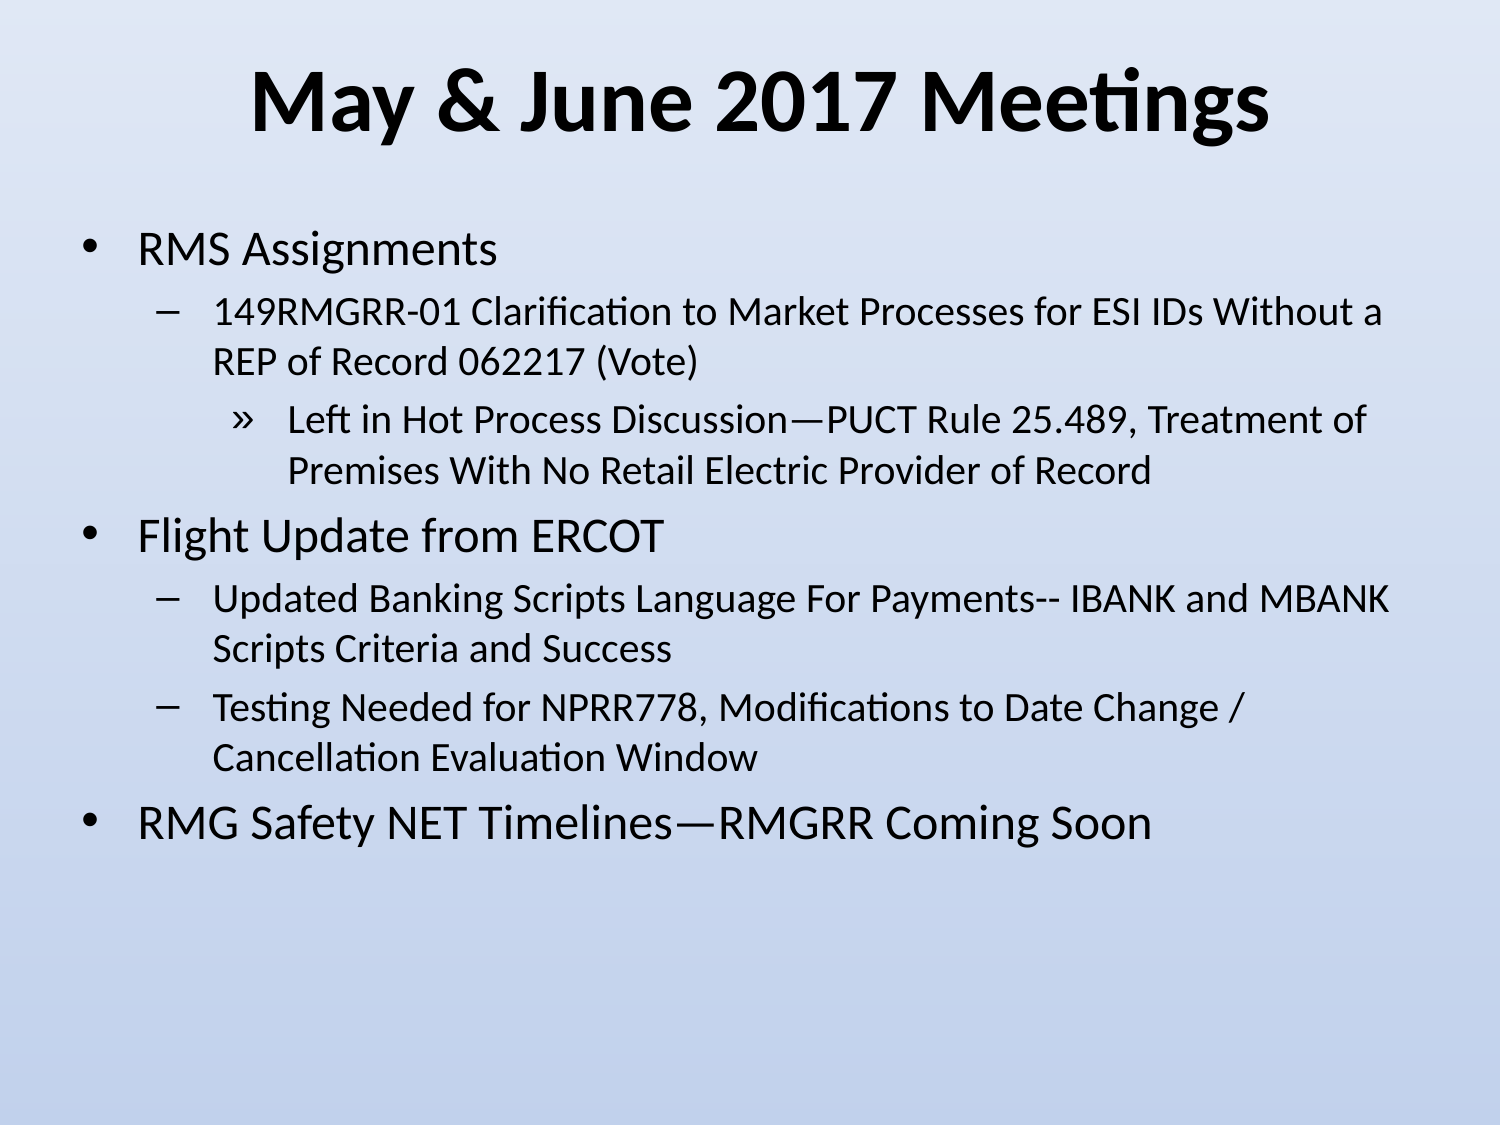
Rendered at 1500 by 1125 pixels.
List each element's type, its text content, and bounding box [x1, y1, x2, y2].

text_box RMS Assignments 149RMGRR-01 Clarification to Market Processes for ESI IDs Without a REP of Record 062217 (Vote) Left in Hot Process Discussion—PUCT Rule 25.489, Treatment of Premises With No Retail Electric Provider of Record Flight Update from ERCOT Updated Banking Scripts Language For Payments-- IBANK and MBANK Scripts Criteria and Success Testing Needed for NPRR778, Modifications to Date Change / Cancellation Evaluation Window RMG Safety NET Timelines—RMGRR Coming Soon [66, 138, 1468, 1125]
text_box May & June 2017 Meetings [62, 32, 1459, 158]
